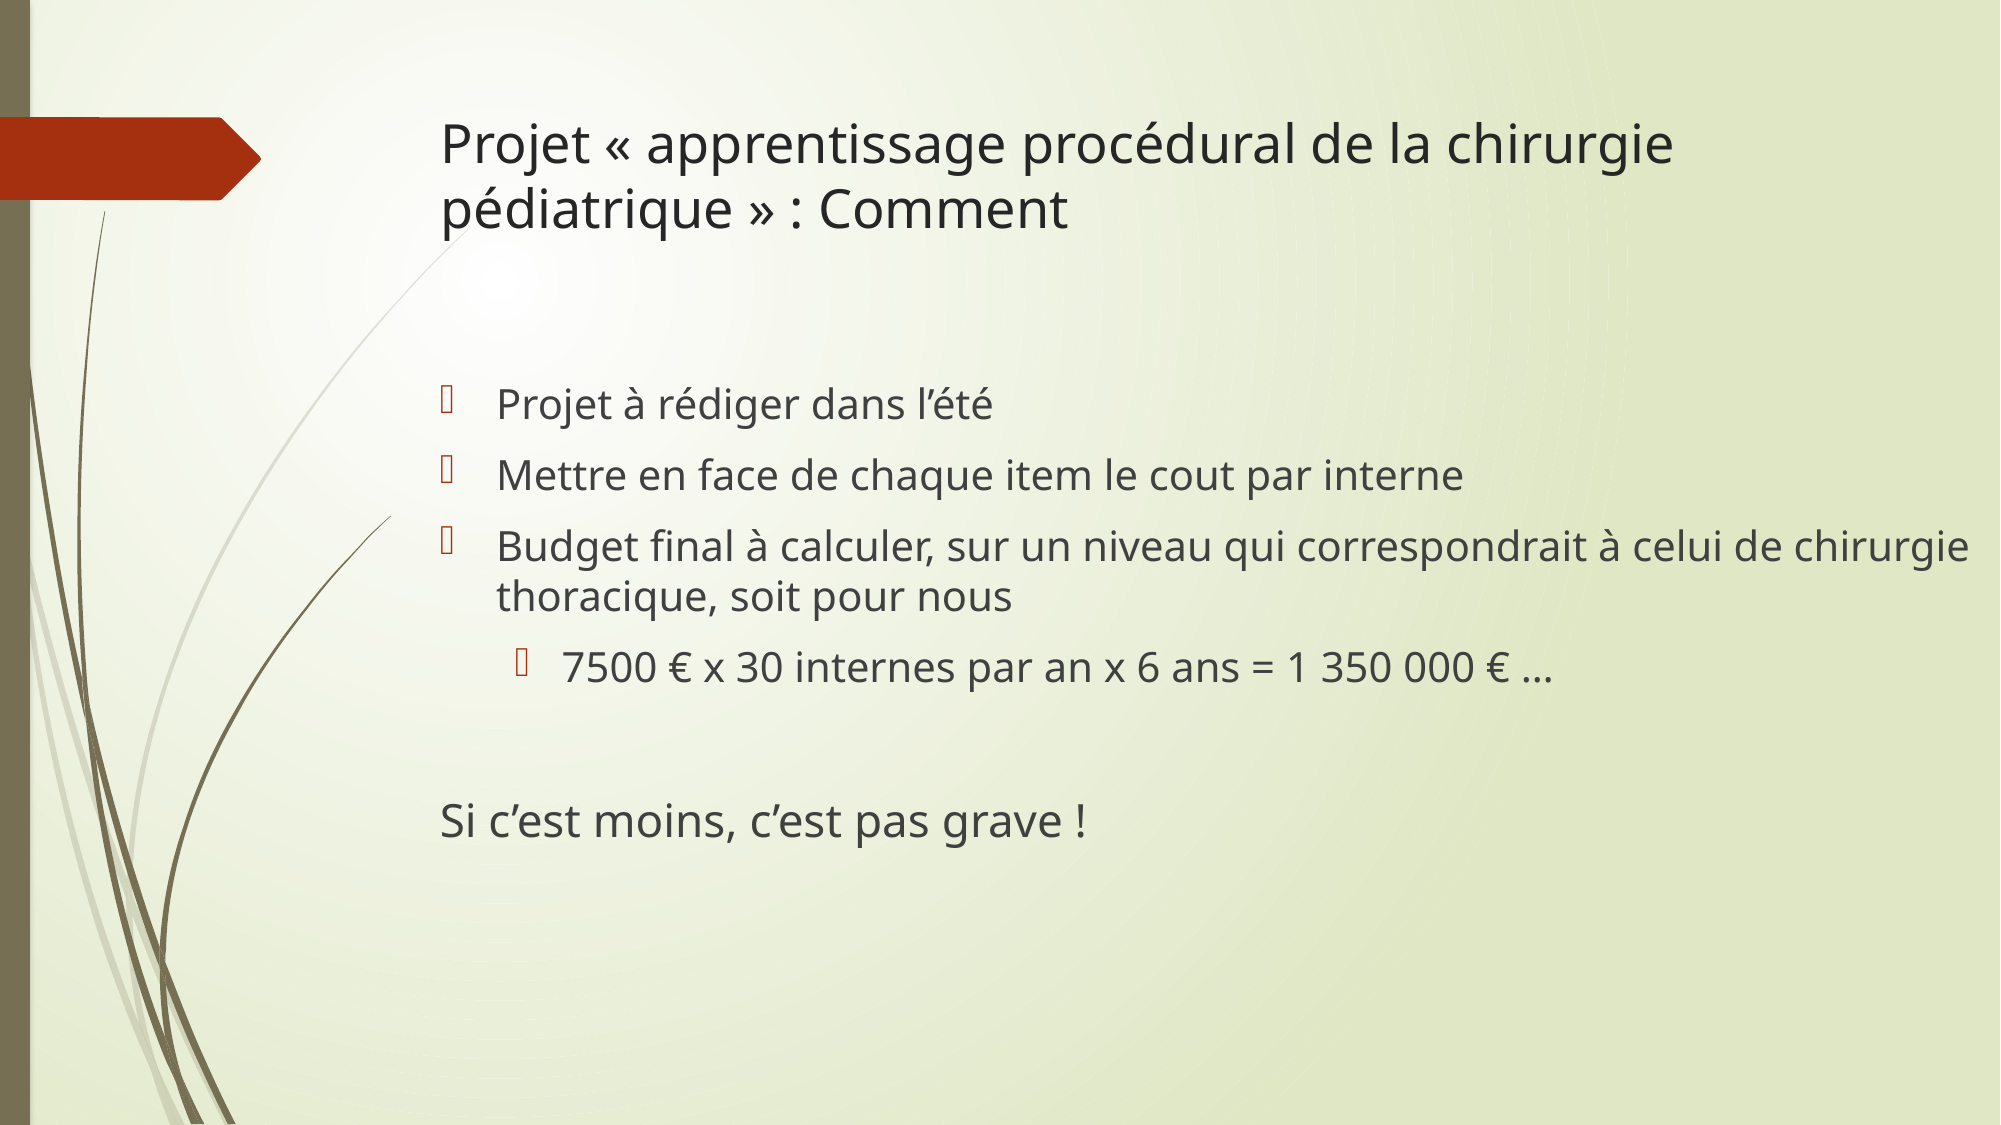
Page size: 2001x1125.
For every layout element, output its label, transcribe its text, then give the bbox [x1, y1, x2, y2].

list Projet à rédiger dans l’été Mettre en face de chaque item le cout par interne Budget final à calculer, sur un niveau qui correspondrait à celui de chirurgie thoracique, soit pour nous 7500 € x 30 internes par an x 6 ans = 1 350 000 € … Si c’est moins, c’est pas grave ! [424, 370, 2000, 1125]
title Projet « apprentissage procédural de la chirurgie pédiatrique » : Comment [425, 102, 1888, 313]
